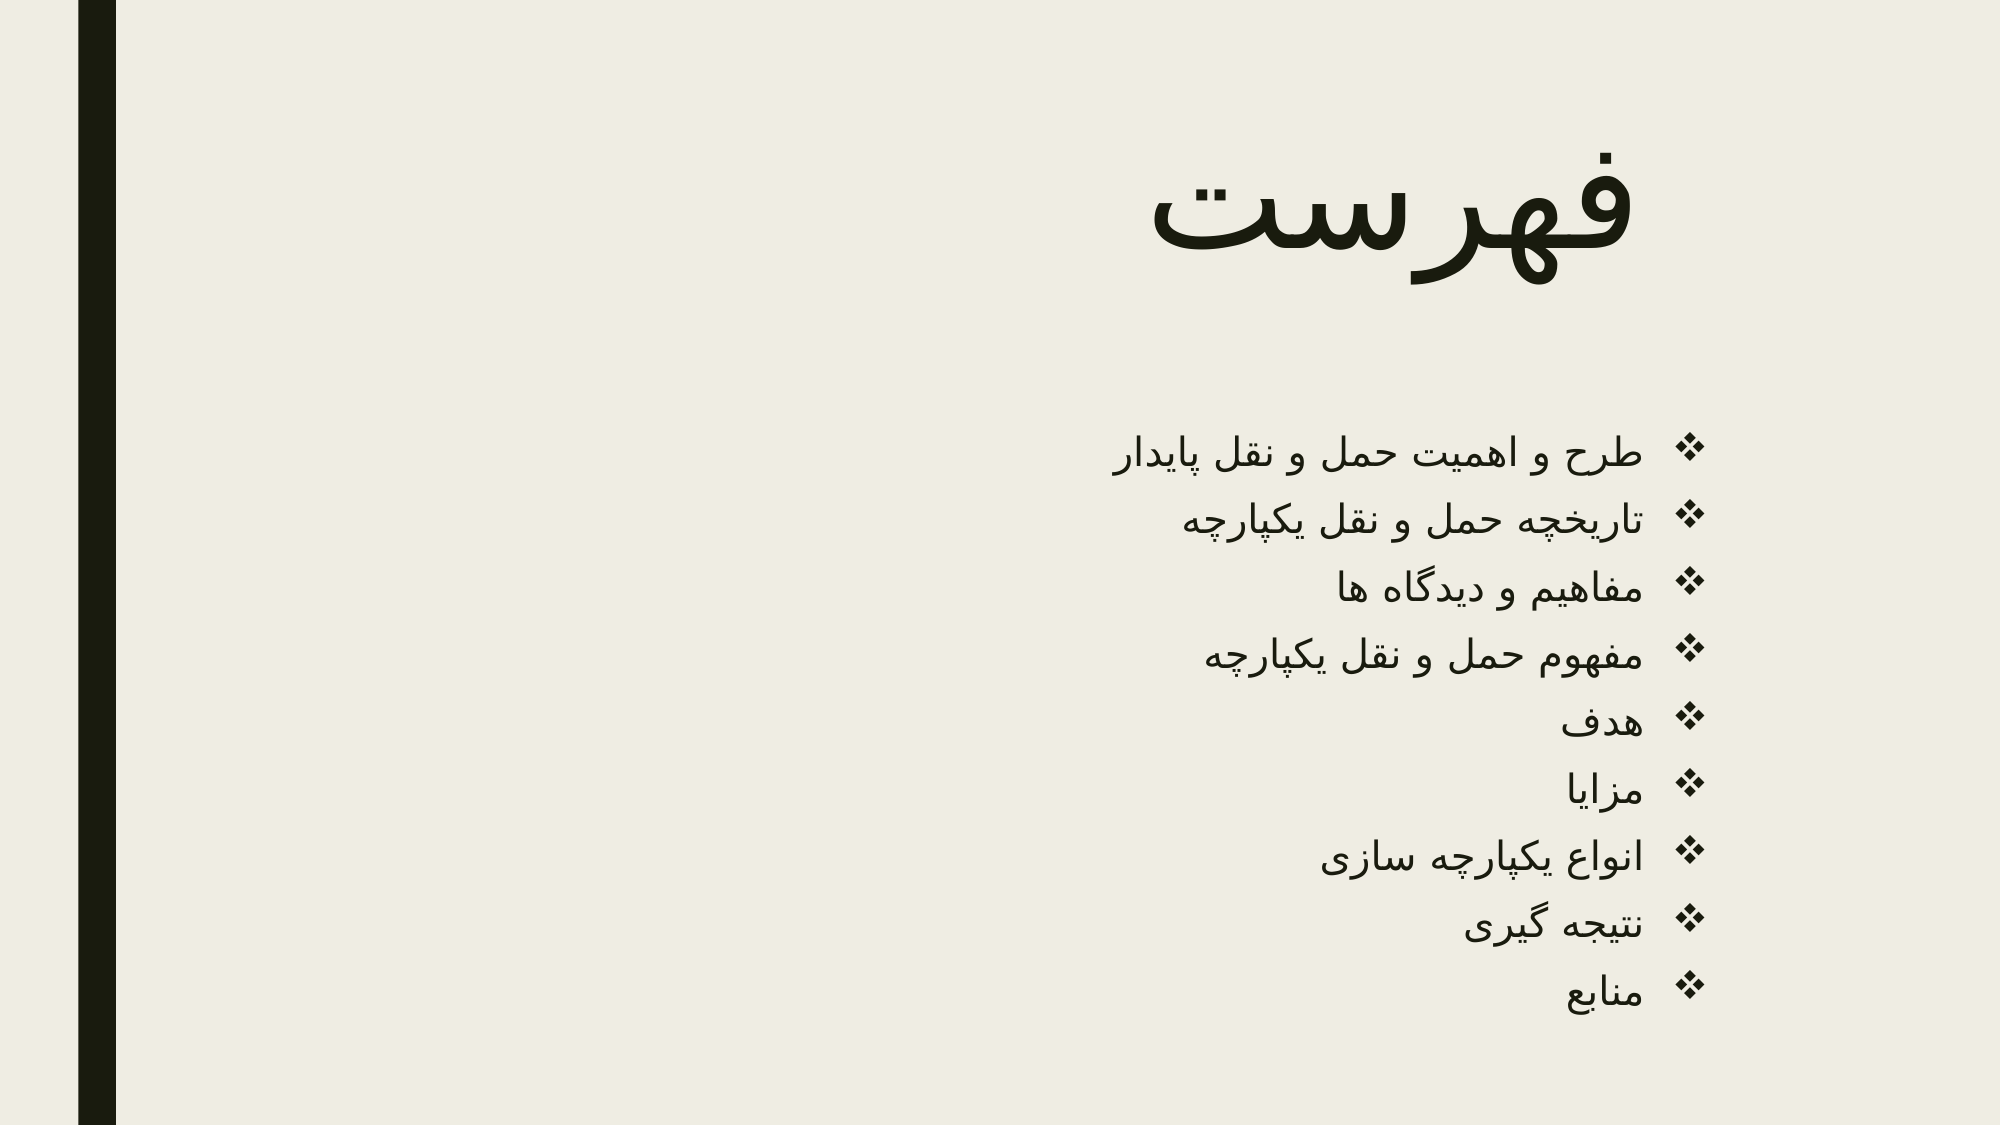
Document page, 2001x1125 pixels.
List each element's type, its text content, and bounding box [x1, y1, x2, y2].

title فهرست [225, 112, 1800, 357]
list طرح و اهمیت حمل و نقل پایدار تاریخچه حمل و نقل یکپارچه مفاهیم و دیدگاه ها مفهوم حمل و نقل یکپارچه هدف مزایا انواع یکپارچه سازی نتیجه گیری منابع [280, 422, 1720, 1022]
